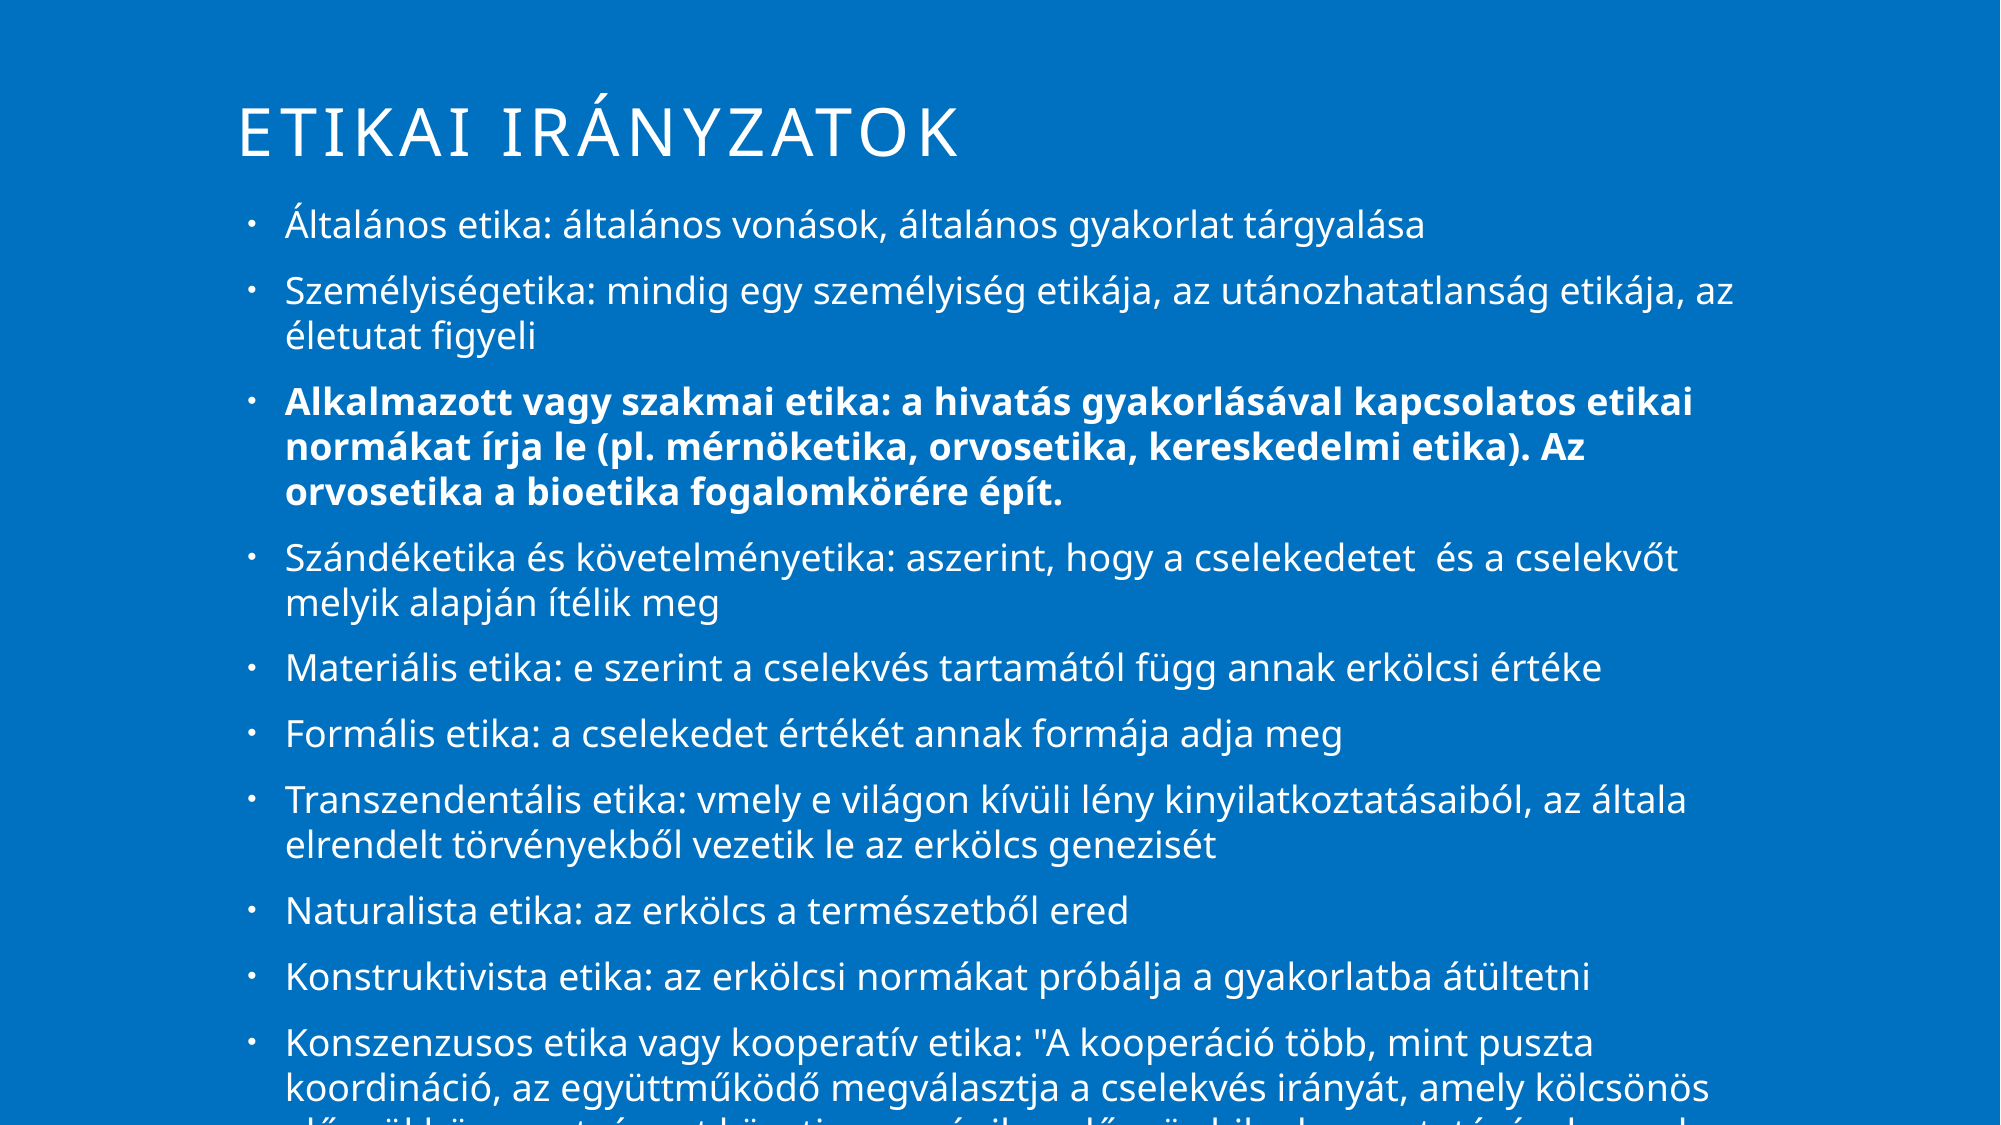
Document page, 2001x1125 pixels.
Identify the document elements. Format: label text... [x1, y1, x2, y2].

title Etikai irányzatok [221, 0, 1779, 179]
list Általános etika: általános vonások, általános gyakorlat tárgyalása Személyiségetika: mindig egy személyiség etikája, az utánozhatatlanság etikája, az életutat figyeli Alkalmazott vagy szakmai etika: a hivatás gyakorlásával kapcsolatos etikai normákat írja le (pl. mérnöketika, orvosetika, kereskedelmi etika). Az orvosetika a bioetika fogalomkörére épít. Szándéketika és követelményetika: aszerint, hogy a cselekedetet és a cselekvőt melyik alapján ítélik meg Materiális etika: e szerint a cselekvés tartamától függ annak erkölcsi értéke Formális etika: a cselekedet értékét annak formája adja meg Transzendentális etika: vmely e világon kívüli lény kinyilatkoztatásaiból, az általa elrendelt törvényekből vezetik le az erkölcs genezisét Naturalista etika: az erkölcs a természetből ered Konstruktivista etika: az erkölcsi normákat próbálja a gyakorlatba átültetni Konszenzusos etika vagy kooperatív etika: "A kooperáció több, mint puszta koordináció, az együttműködő megválasztja a cselekvés irányát, amely kölcsönös előnyökhöz vezet, és ezt követi az egyénileg előnyös hiba kecsegtetésével szemben. Így a Kooperáció megköveteli a kényszerítés bizonyos mértékét.” [232, 193, 1789, 1042]
